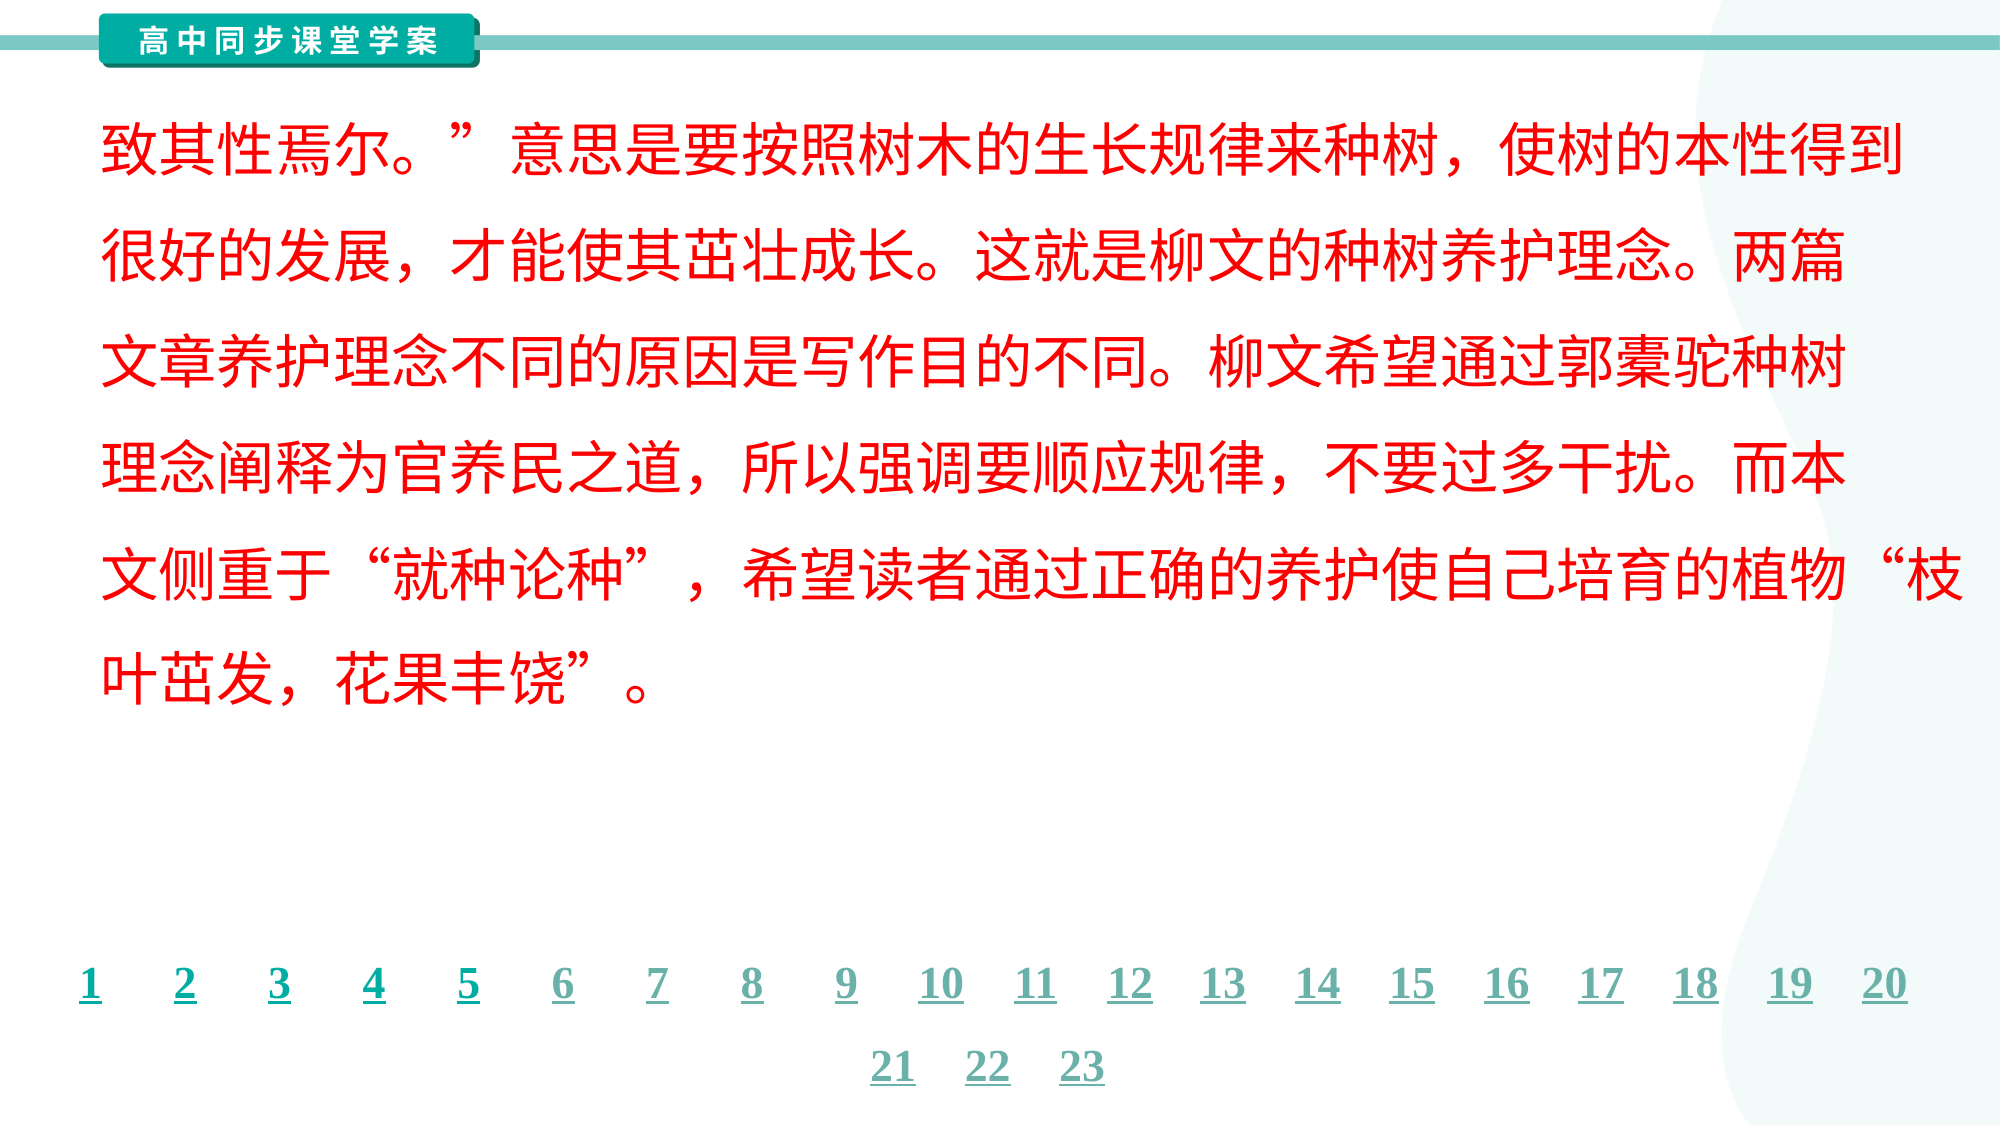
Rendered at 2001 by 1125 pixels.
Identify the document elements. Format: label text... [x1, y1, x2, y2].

picture [0, 0, 2000, 1125]
text_box 致其性焉尔。”意思是要按照树木的生长规律来种树，使树的本性得到 很好的发展，才能使其茁壮成长。这就是柳文的种树养护理念。两篇 文章养护理念不同的原因是写作目的不同。柳文希望通过郭橐驼种树 理念阐释为官养民之道，所以强调要顺应规律，不要过多干扰。而本 文侧重于“就种论种”，希望读者通过正确的养护使自己培育的植物“枝 叶茁发，花果丰饶”。 [100, 76, 1899, 702]
